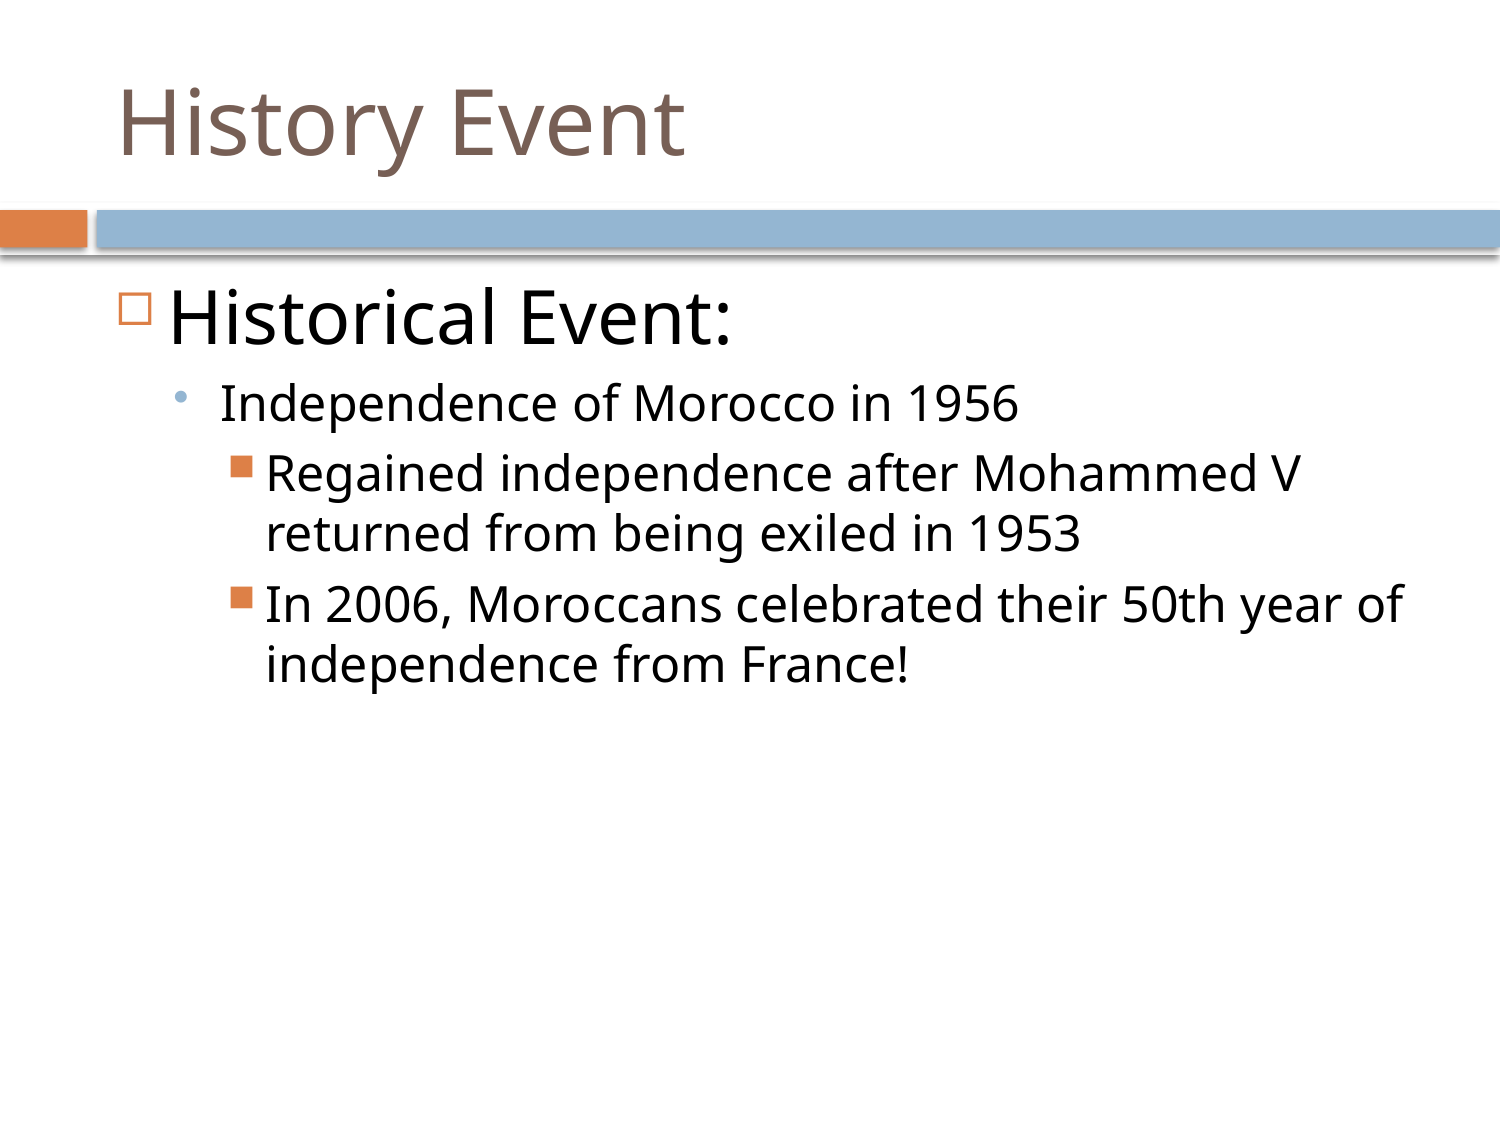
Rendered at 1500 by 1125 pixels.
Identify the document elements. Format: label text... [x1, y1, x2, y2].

list Historical Event: Independence of Morocco in 1956 Regained independence after Mohammed V returned from being exiled in 1953 In 2006, Moroccans celebrated their 50th year of independence from France! [100, 262, 1438, 1000]
title History Event [100, 37, 1438, 200]
